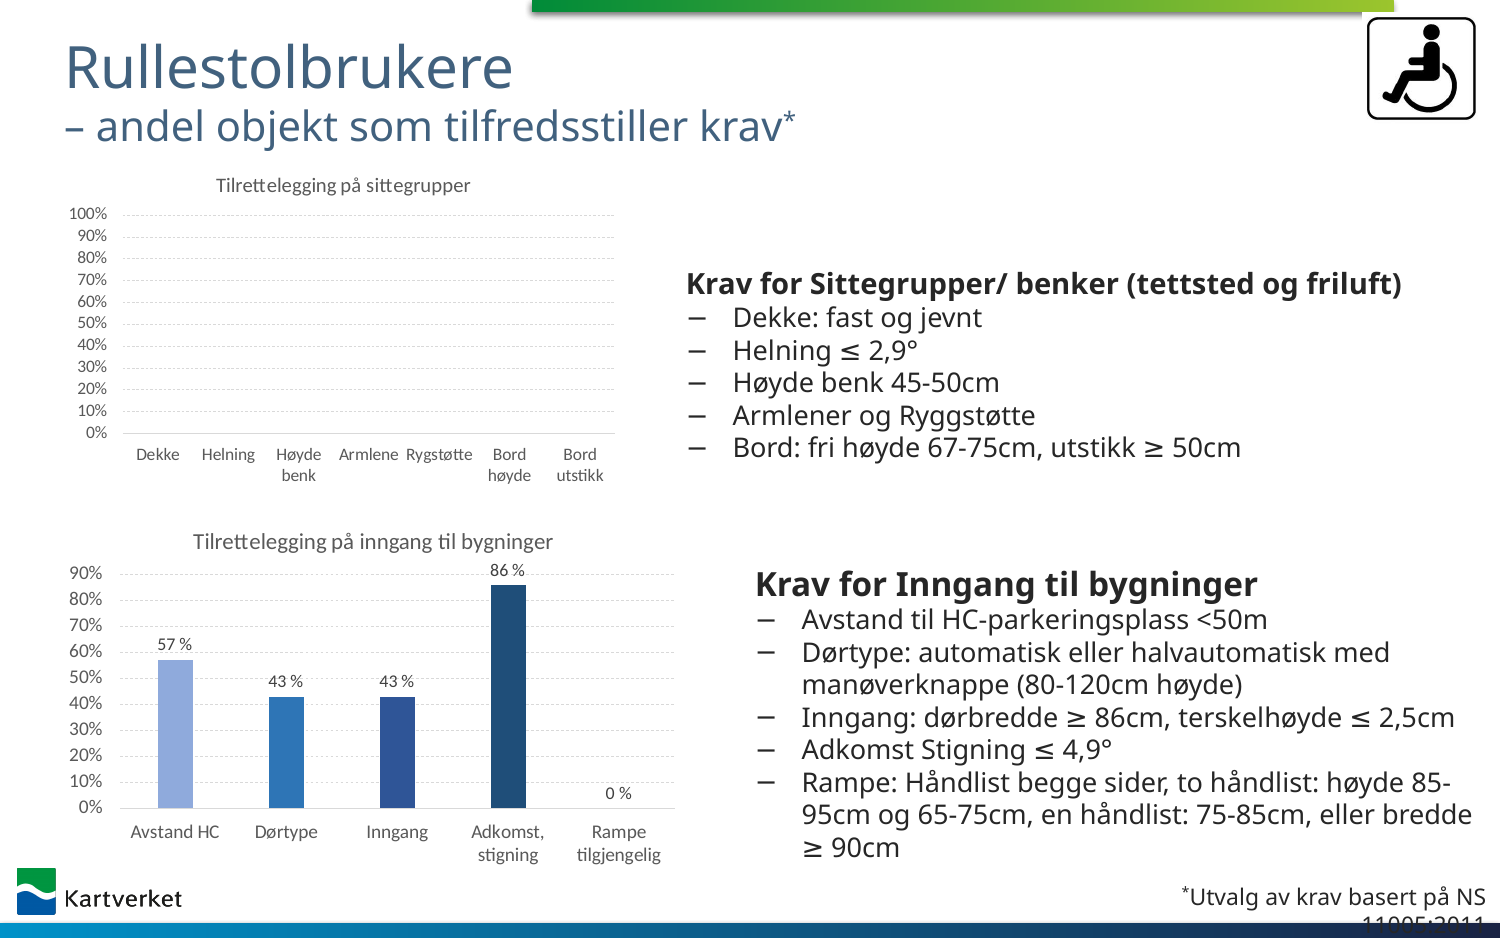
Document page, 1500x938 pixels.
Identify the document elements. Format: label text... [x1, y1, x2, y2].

picture [62, 166, 625, 492]
picture [62, 520, 685, 874]
text_box *Utvalg av krav basert på NS 11005:2011 [1068, 873, 1500, 938]
text_box Krav for Sittegrupper/ benker (tettsted og friluft) Dekke: fast og jevnt Helning ≤ 2,9° Høyde benk 45-50cm Armlener og Ryggstøtte Bord: fri høyde 67-75cm, utstikk ≥ 50cm [670, 258, 1418, 471]
text_box Rullestolbrukere – andel objekt som tilfredsstiller krav* [49, 25, 1431, 158]
text_box Krav for Inngang til bygninger Avstand til HC-parkeringsplass <50m Dørtype: automatisk eller halvautomatisk med manøverknappe (80-120cm høyde) Inngang: dørbredde ≥ 86cm, terskelhøyde ≤ 2,5cm Adkomst Stigning ≤ 4,9° Rampe: Håndlist begge sider, to håndlist: høyde 85-95cm og 65-75cm, en håndlist: 75-85cm, eller bredde ≥ 90cm [740, 555, 1491, 870]
picture [1362, 12, 1481, 126]
